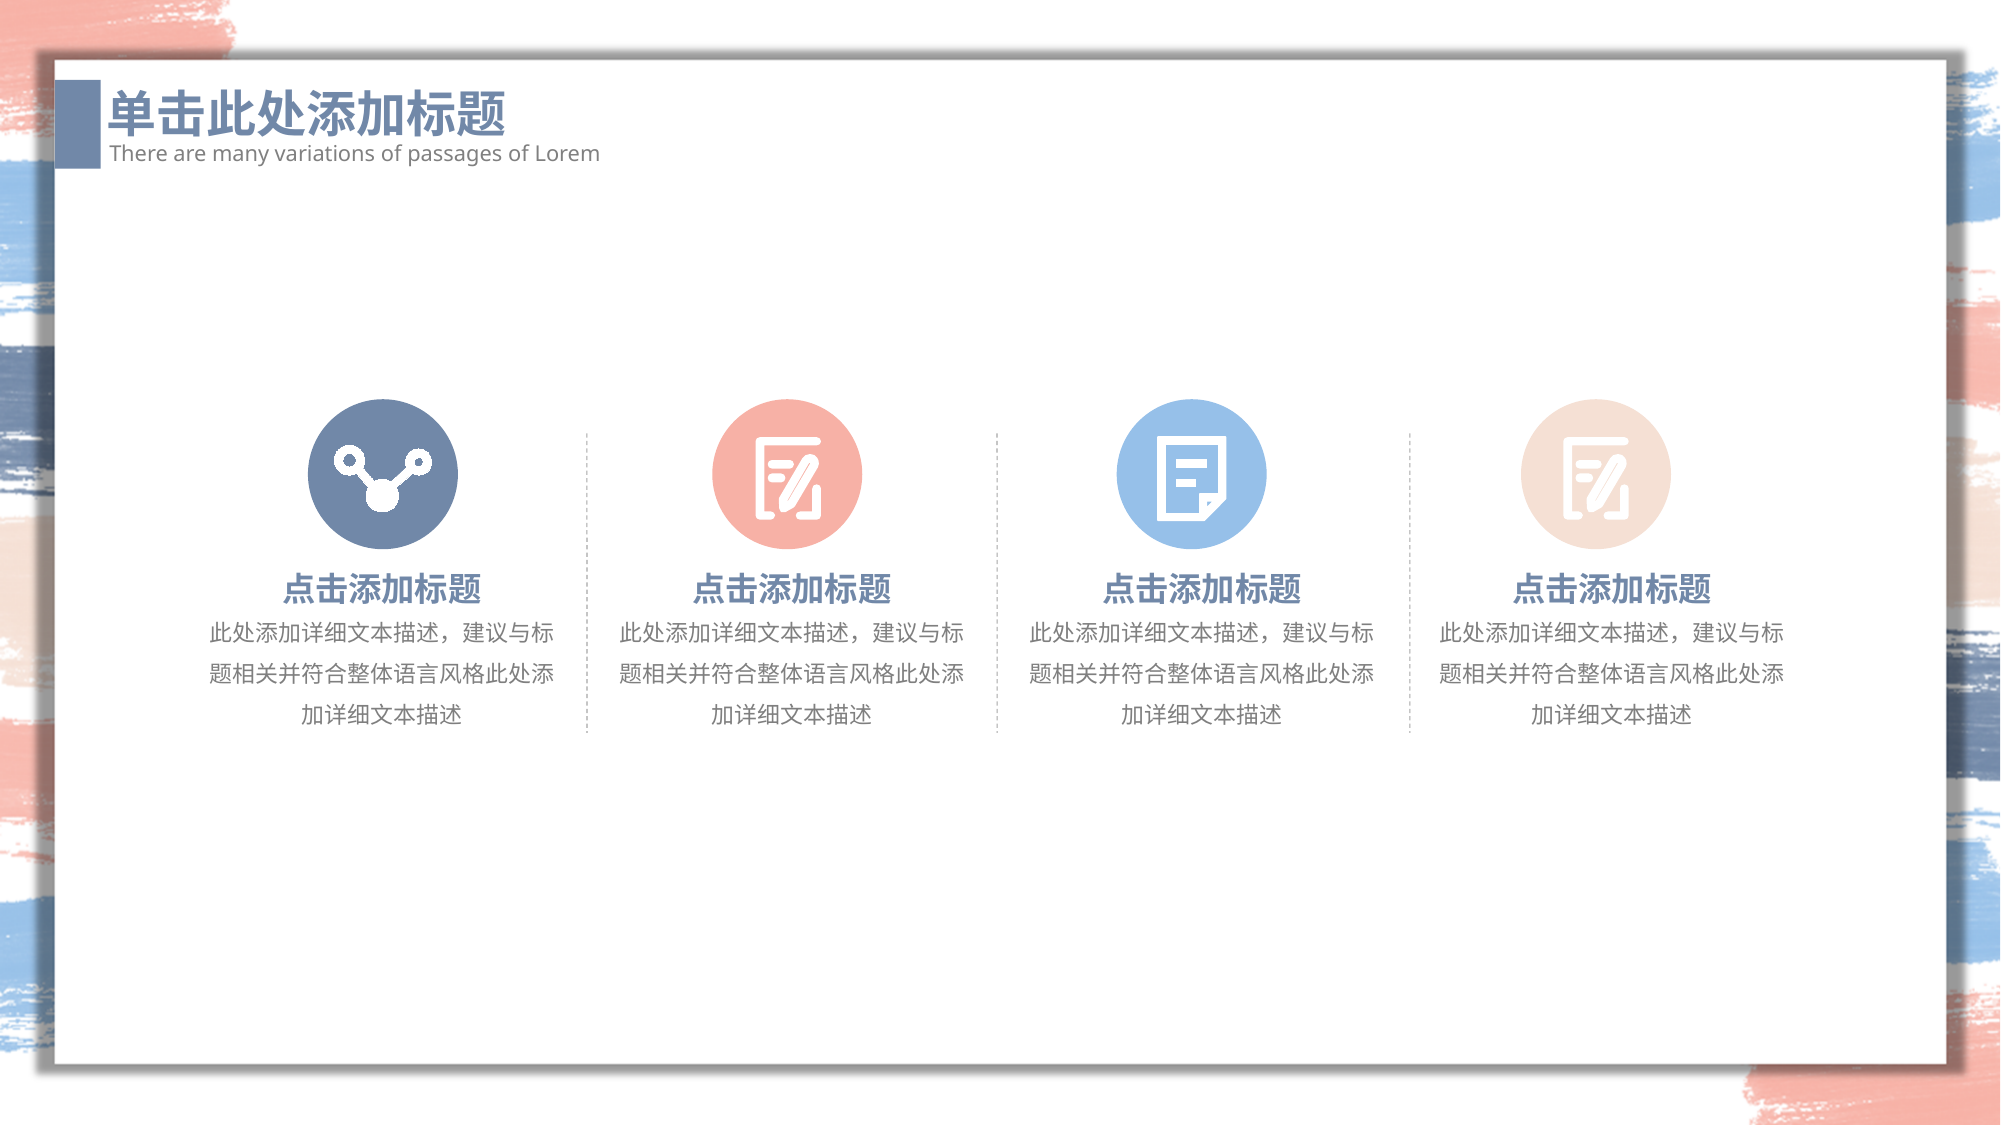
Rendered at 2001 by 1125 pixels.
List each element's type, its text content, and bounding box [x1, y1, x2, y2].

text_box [756, 437, 821, 519]
text_box 此处添加详细文本描述，建议与标题相关并符合整体语言风格此处添加详细文本描述 [1424, 597, 1800, 736]
text_box [306, 398, 459, 551]
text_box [1157, 436, 1226, 521]
text_box [334, 445, 432, 512]
text_box [711, 398, 864, 551]
text_box 此处添加详细文本描述，建议与标题相关并符合整体语言风格此处添加详细文本描述 [1014, 597, 1390, 736]
text_box 此处添加详细文本描述，建议与标题相关并符合整体语言风格此处添加详细文本描述 [604, 597, 980, 736]
text_box 点击添加标题 [677, 560, 907, 597]
text_box 点击添加标题 [1087, 560, 1317, 597]
text_box 此处添加详细文本描述，建议与标题相关并符合整体语言风格此处添加详细文本描述 [194, 597, 570, 736]
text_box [1564, 437, 1628, 519]
text_box [1115, 398, 1268, 551]
text_box 点击添加标题 [1497, 560, 1727, 597]
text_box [54, 74, 746, 174]
picture [0, 0, 2001, 1125]
text_box [1519, 398, 1673, 551]
text_box 点击添加标题 [267, 560, 497, 597]
